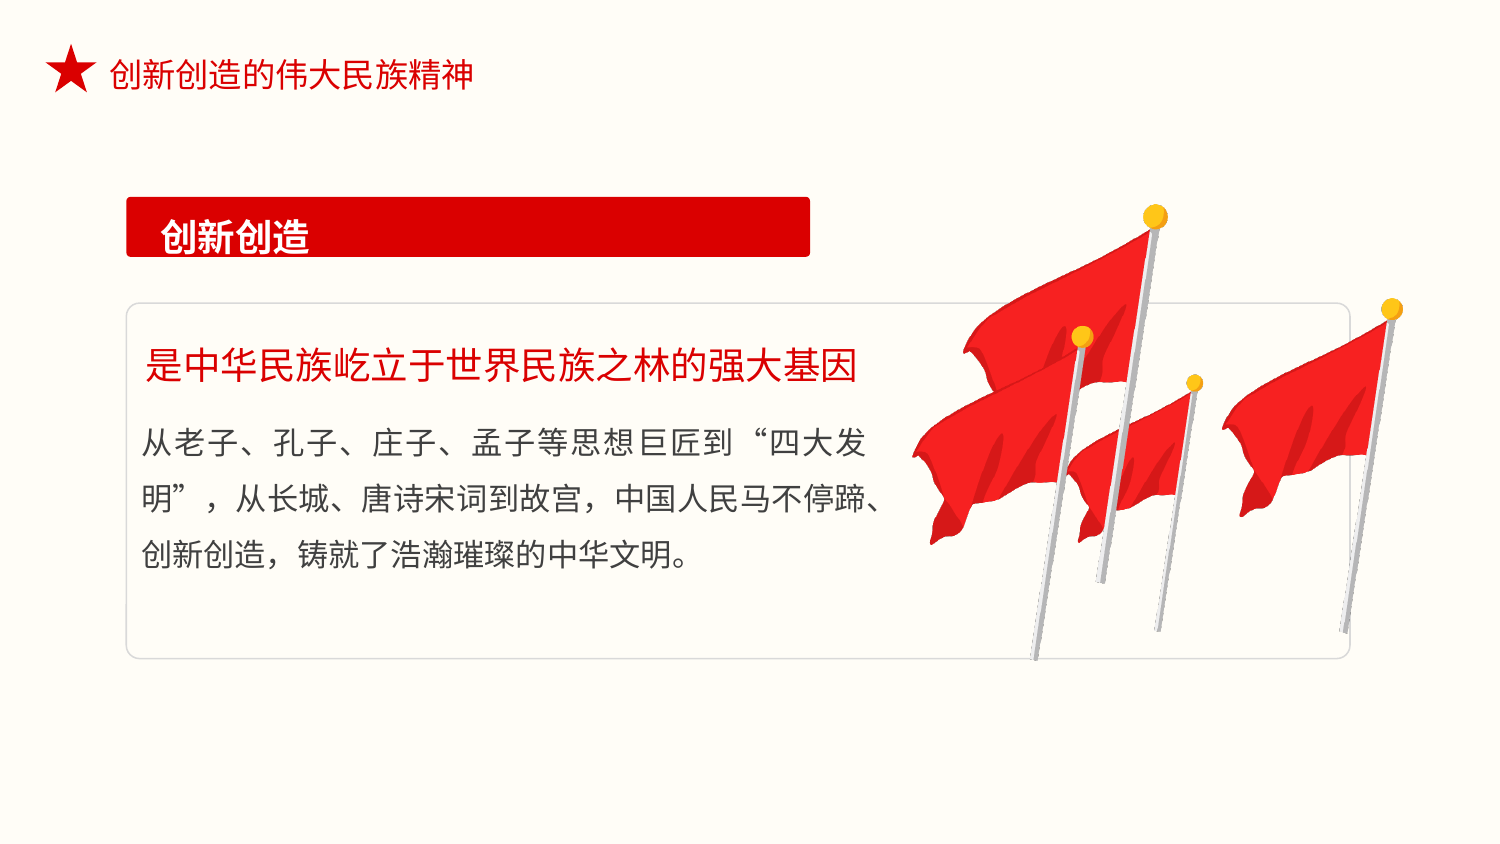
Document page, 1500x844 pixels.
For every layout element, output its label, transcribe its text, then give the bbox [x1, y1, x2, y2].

text_box 创新创造 [145, 197, 802, 267]
text_box 从老子、孔子、庄子、孟子等思想巨匠到“四大发明”，从长城、唐诗宋词到故宫，中国人民马不停蹄、创新创造，铸就了浩瀚璀璨的中华文明。 [125, 419, 883, 558]
text_box [126, 303, 912, 659]
text_box 是中华民族屹立于世界民族之林的强大基因 [131, 321, 887, 395]
picture [912, 204, 1403, 661]
text_box [126, 196, 811, 257]
